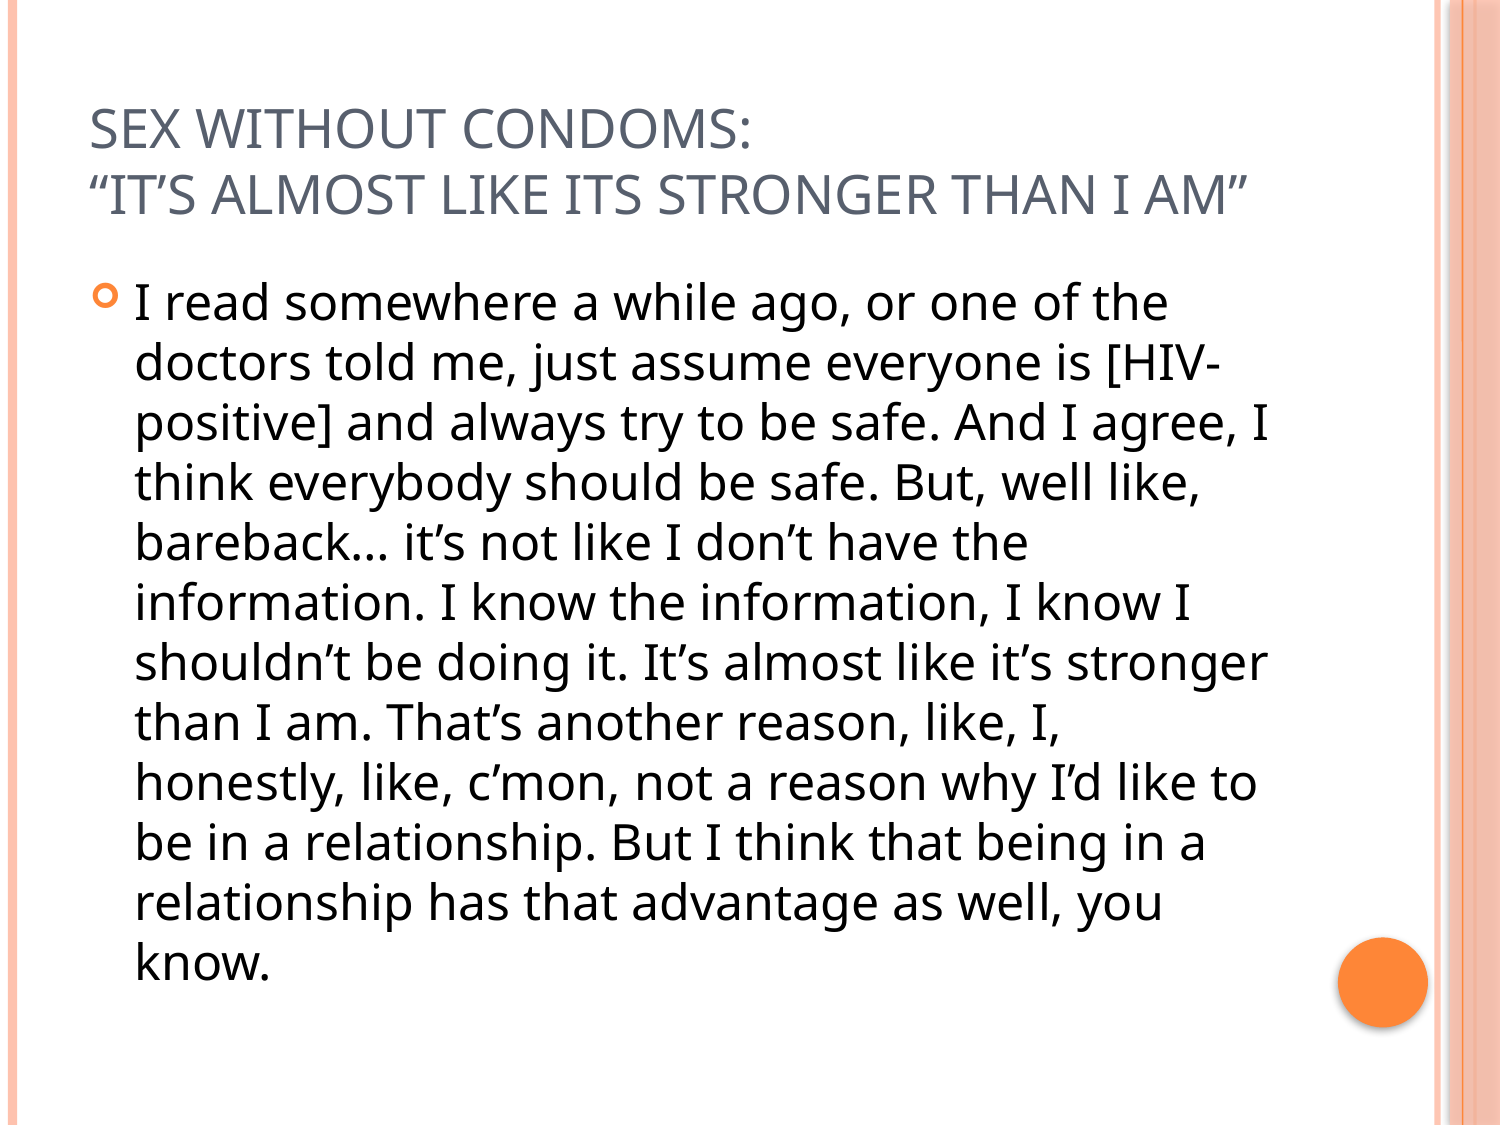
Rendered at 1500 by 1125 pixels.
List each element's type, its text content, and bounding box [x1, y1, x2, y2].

list I read somewhere a while ago, or one of the doctors told me, just assume everyone is [HIV-positive] and always try to be safe. And I agree, I think everybody should be safe. But, well like, bareback… it’s not like I don’t have the information. I know the information, I know I shouldn’t be doing it. It’s almost like it’s stronger than I am. That’s another reason, like, I, honestly, like, c’mon, not a reason why I’d like to be in a relationship. But I think that being in a relationship has that advantage as well, you know. [75, 262, 1300, 1062]
title Sex Without Condoms: “It’s almost like its stronger than I am” [75, 45, 1300, 233]
